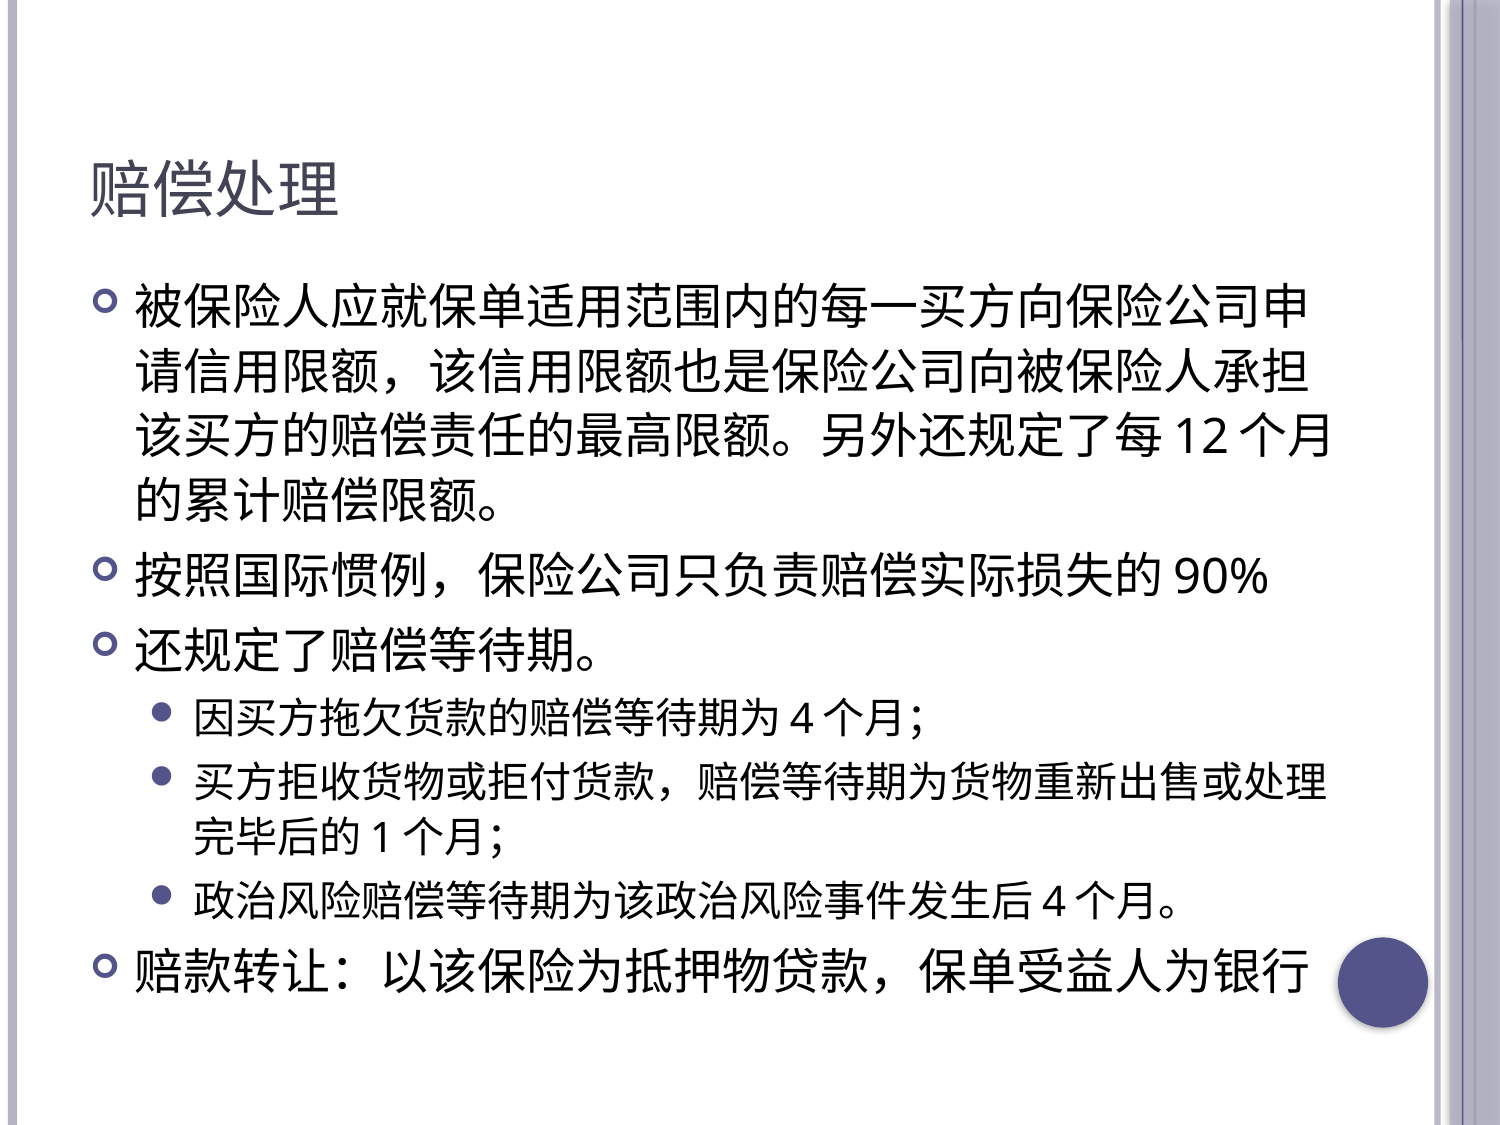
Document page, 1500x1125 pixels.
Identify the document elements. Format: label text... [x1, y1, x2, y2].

list 被保险人应就保单适用范围内的每一买方向保险公司申请信用限额，该信用限额也是保险公司向被保险人承担该买方的赔偿责任的最高限额。另外还规定了每12个月的累计赔偿限额。 按照国际惯例，保险公司只负责赔偿实际损失的90% 还规定了赔偿等待期。 因买方拖欠货款的赔偿等待期为4个月； 买方拒收货物或拒付货款，赔偿等待期为货物重新出售或处理完毕后的1个月； 政治风险赔偿等待期为该政治风险事件发生后4个月。 赔款转让：以该保险为抵押物贷款，保单受益人为银行 [74, 262, 1353, 1063]
title 赔偿处理 [75, 45, 1300, 233]
